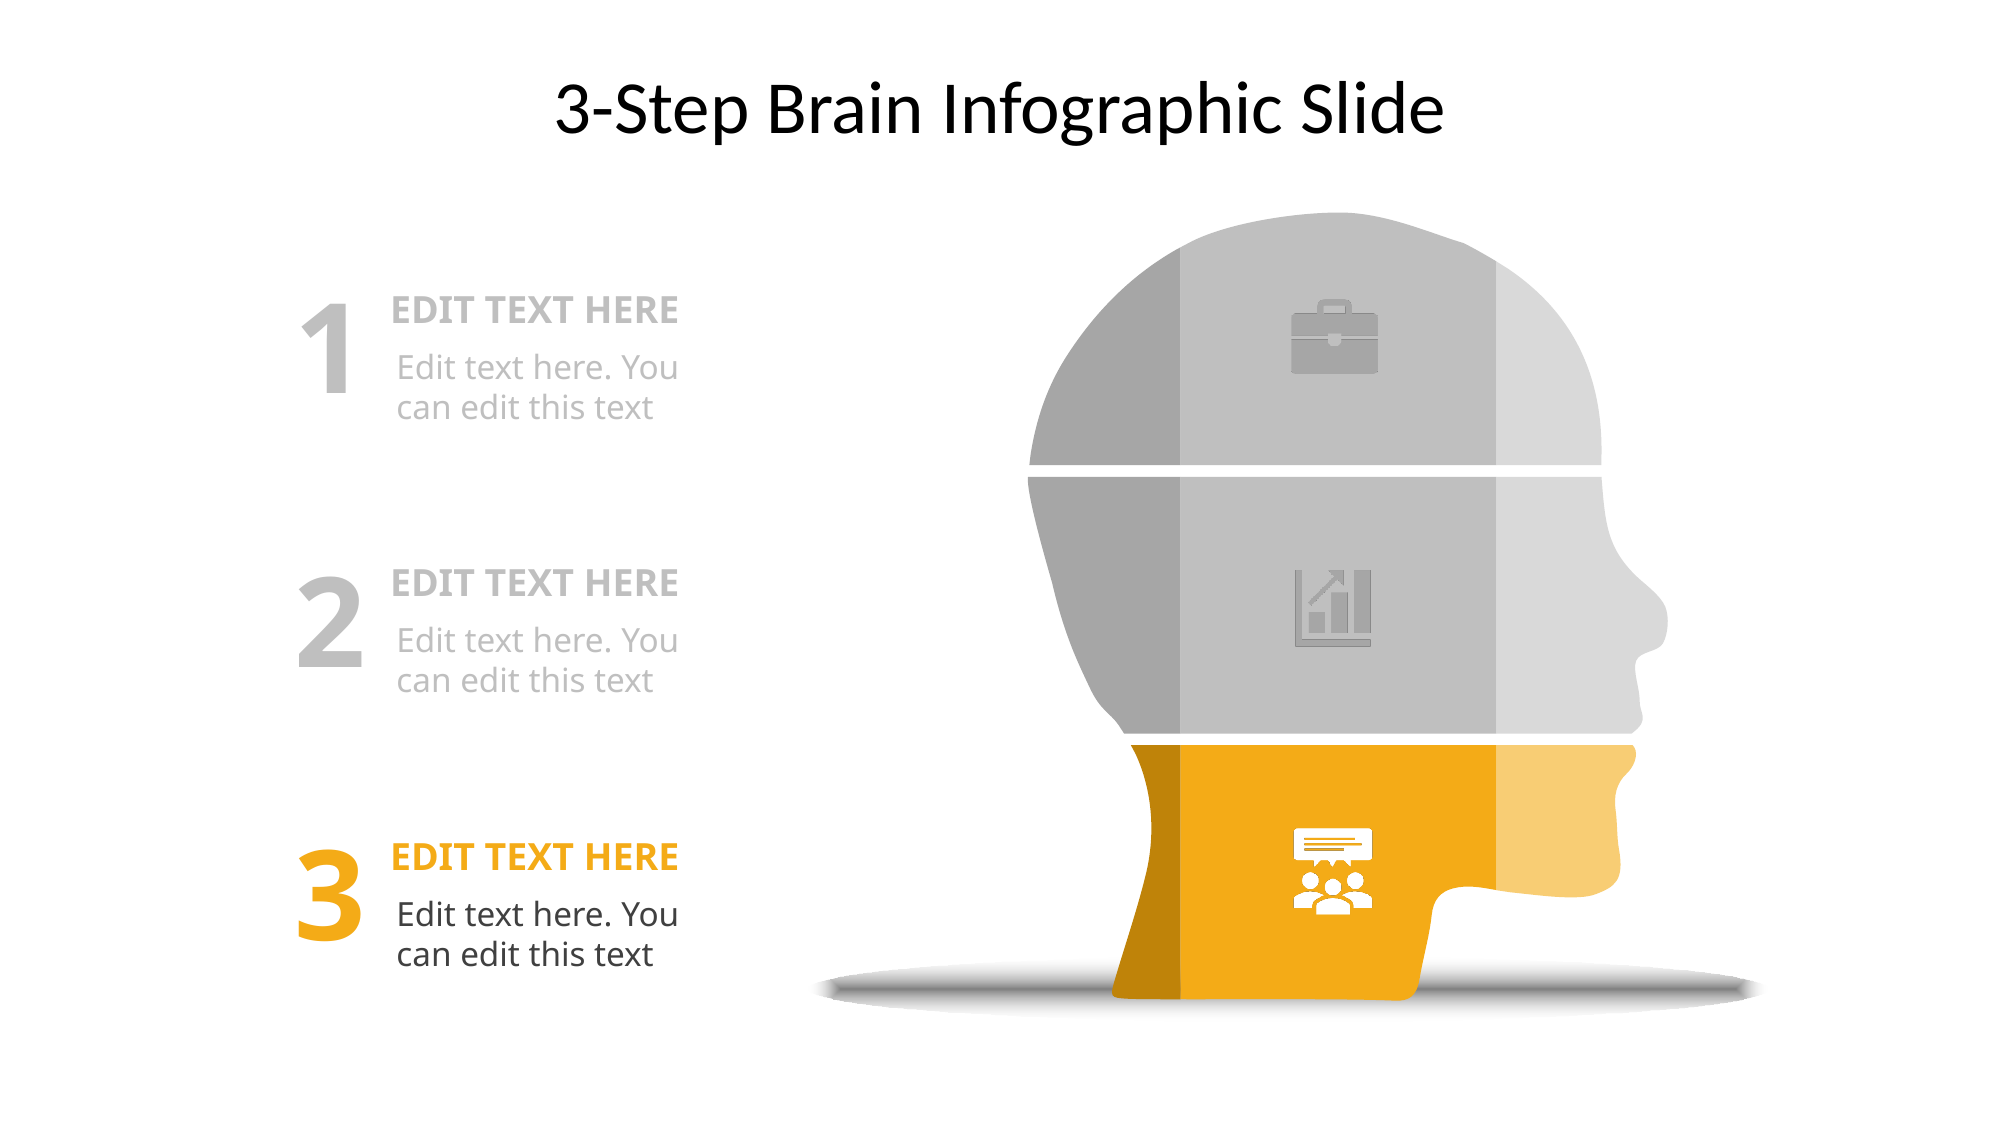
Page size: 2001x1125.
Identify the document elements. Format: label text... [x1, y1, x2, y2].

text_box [1111, 745, 1637, 1001]
text_box [807, 958, 1769, 1022]
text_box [272, 261, 713, 435]
picture [1280, 287, 1384, 391]
picture [1280, 819, 1384, 923]
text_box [1027, 476, 1668, 734]
picture [1280, 556, 1384, 660]
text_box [1029, 212, 1602, 466]
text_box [272, 808, 713, 982]
text_box 3-Step Brain Infographic Slide [99, 45, 1900, 162]
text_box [272, 534, 713, 709]
